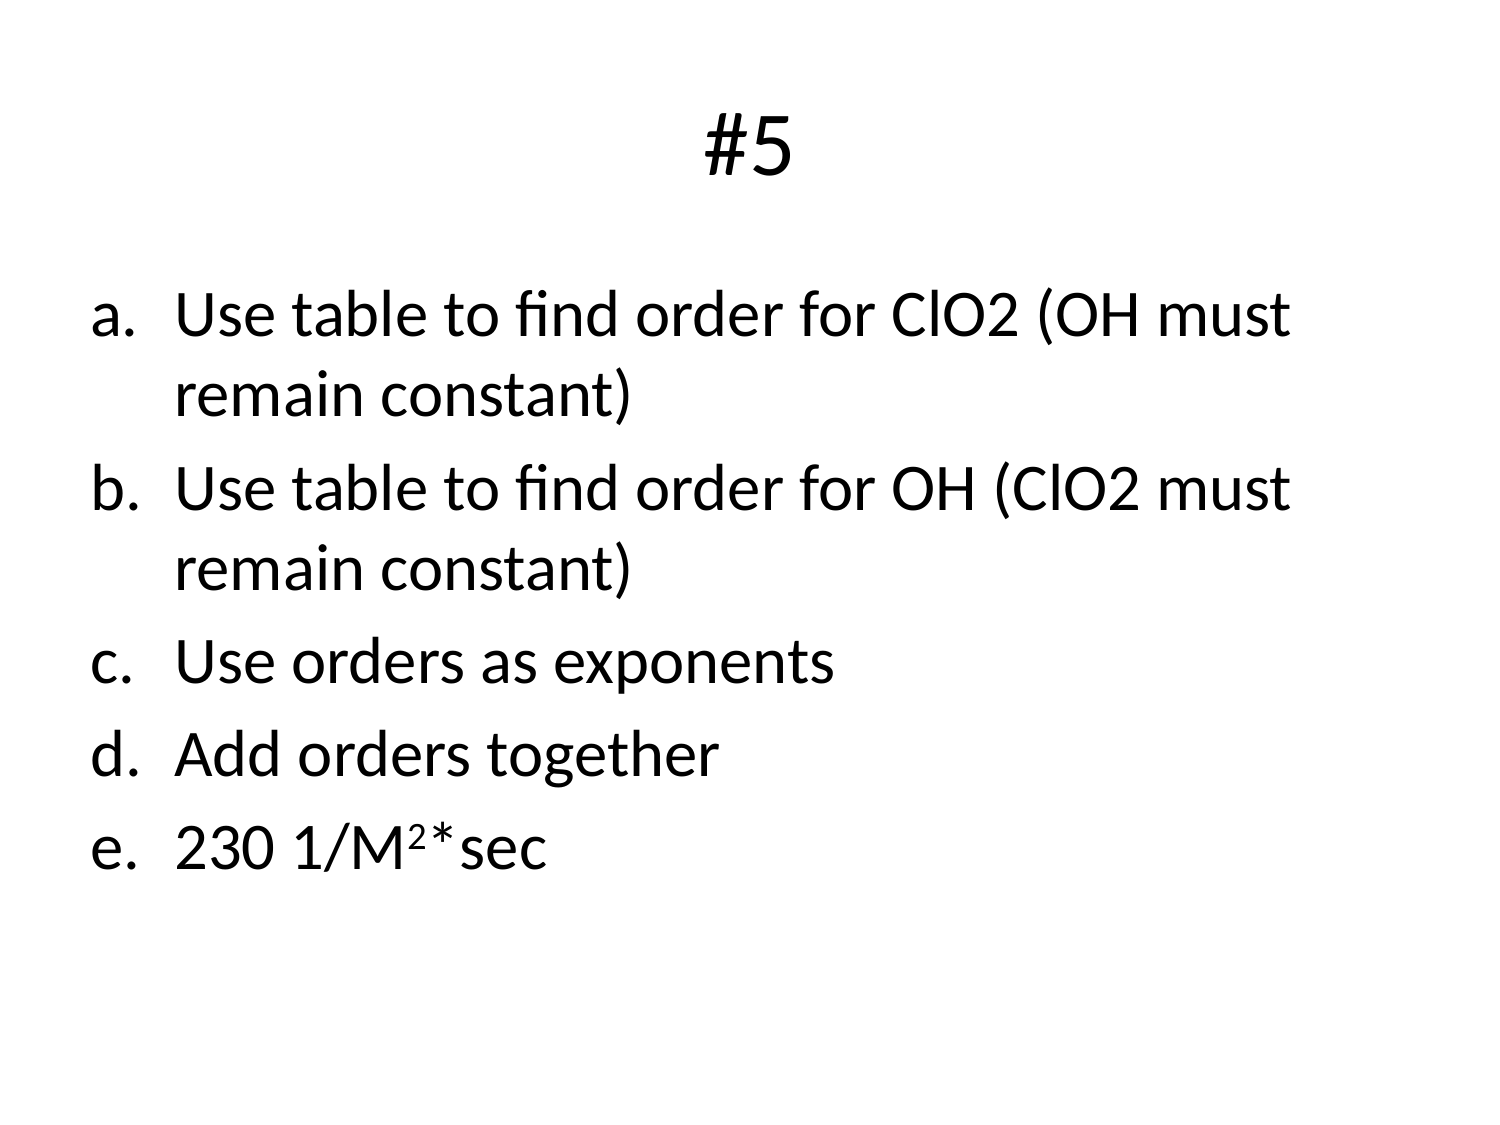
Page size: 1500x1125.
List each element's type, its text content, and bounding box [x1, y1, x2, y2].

title #5 [74, 44, 1426, 233]
list Use table to find order for ClO2 (OH must remain constant) Use table to find order for OH (ClO2 must remain constant) Use orders as exponents Add orders together 230 1/M2*sec [74, 262, 1426, 1006]
